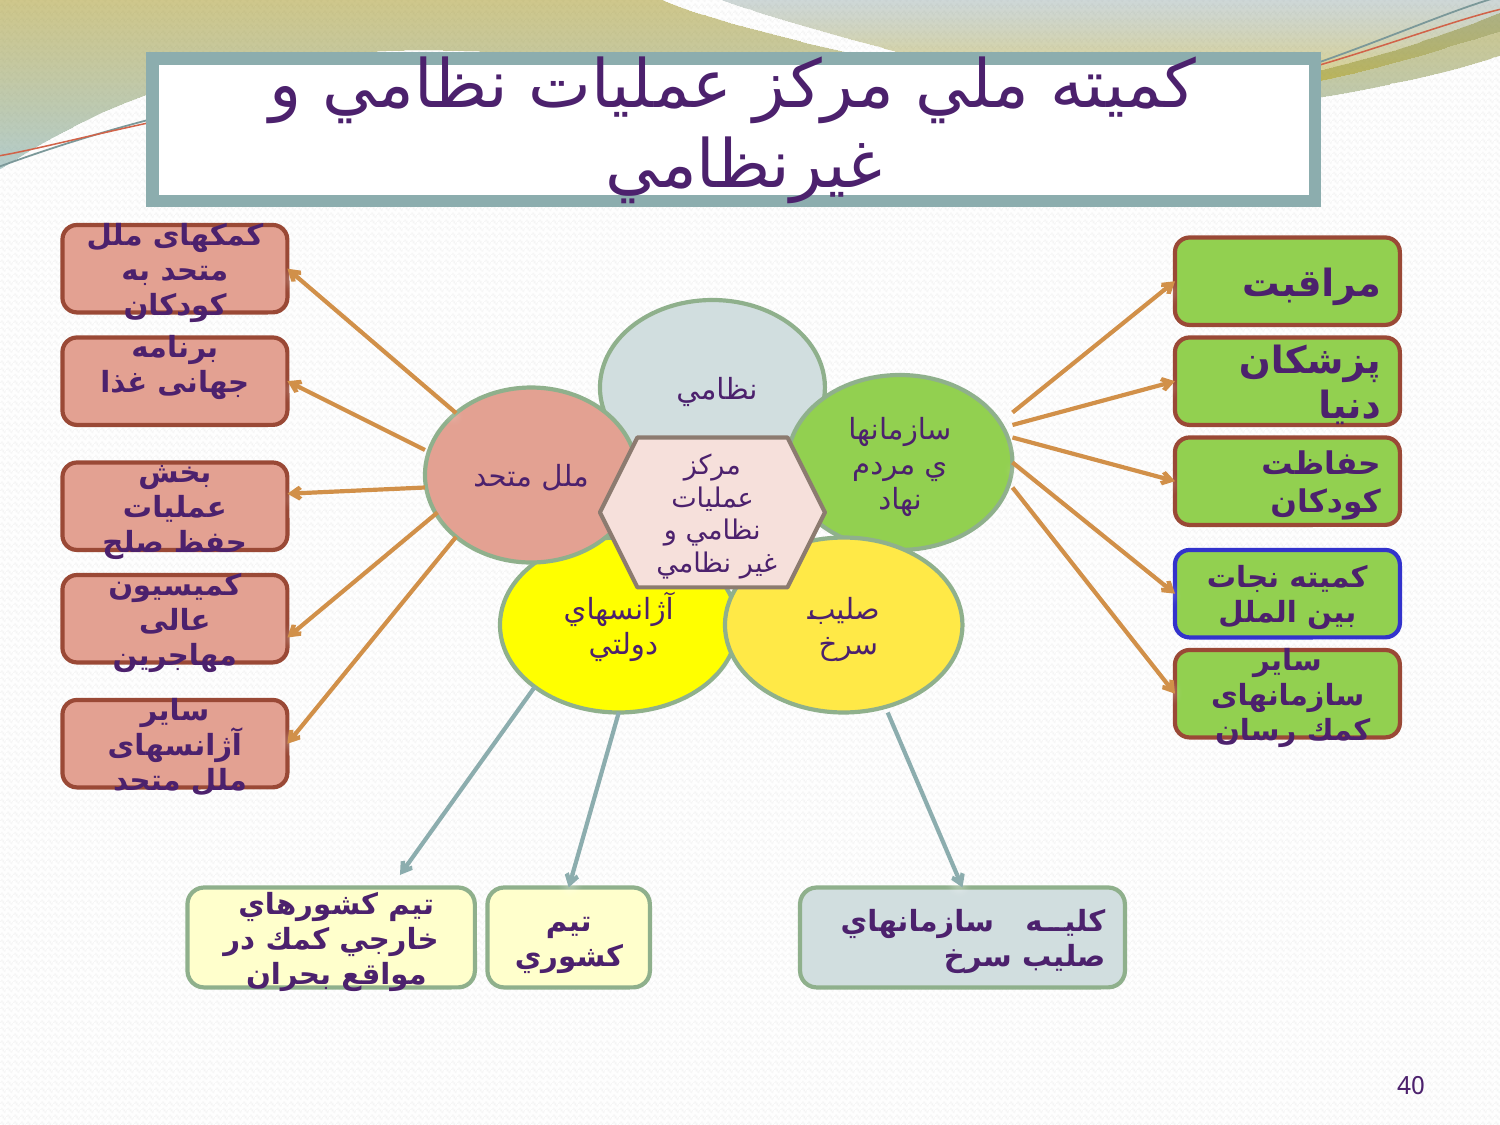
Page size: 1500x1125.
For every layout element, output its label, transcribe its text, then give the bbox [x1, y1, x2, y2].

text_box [1012, 437, 1176, 462]
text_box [837, 762, 1013, 838]
text_box تيم كشورهاي خارجي كمك در مواقع بحران [185, 885, 478, 990]
text_box برنامه جهانی غذا [60, 335, 290, 428]
text_box نظامي [597, 297, 828, 441]
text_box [1012, 281, 1176, 380]
text_box پزشکان دنیا [1182, 335, 1403, 428]
text_box ملل متحد [422, 385, 632, 565]
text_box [567, 774, 682, 826]
text_box مراقبت [1172, 235, 1403, 328]
slide_number 40 [1299, 1042, 1425, 1103]
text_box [287, 512, 438, 638]
text_box مركز عمليات نظامي و غير نظامي [598, 435, 827, 590]
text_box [287, 487, 426, 494]
text_box حفاظت کودکان [1178, 435, 1403, 528]
text_box کمیته نجات بین الملل [1205, 547, 1403, 640]
text_box تيم كشوري [485, 885, 653, 990]
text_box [299, 256, 445, 426]
list [49, 212, 1463, 1038]
text_box صليب سرخ [722, 535, 965, 715]
text_box سازمانها ي مردم نهاد [790, 372, 1008, 552]
text_box سایر سازمانهای كمك رسان [1172, 647, 1403, 740]
text_box آژانسهاي دولتي [497, 538, 731, 715]
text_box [287, 380, 426, 451]
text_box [1012, 462, 1176, 508]
text_box كليه سازمانهاي صليب سرخ [797, 885, 1128, 990]
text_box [373, 713, 562, 849]
text_box سایر آژانسهای ملل متحد [60, 697, 290, 790]
text_box بخش عملیات حفظ صلح [60, 460, 290, 553]
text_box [268, 555, 476, 725]
text_box کمکهای ملل متحد به کودکان [60, 222, 290, 315]
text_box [1012, 380, 1176, 426]
text_box کمیسیون عالی مهاجرین [60, 572, 261, 665]
title كميته ملي مركز عمليات نظامي و غيرنظامي [150, 56, 1317, 203]
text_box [990, 509, 1198, 673]
